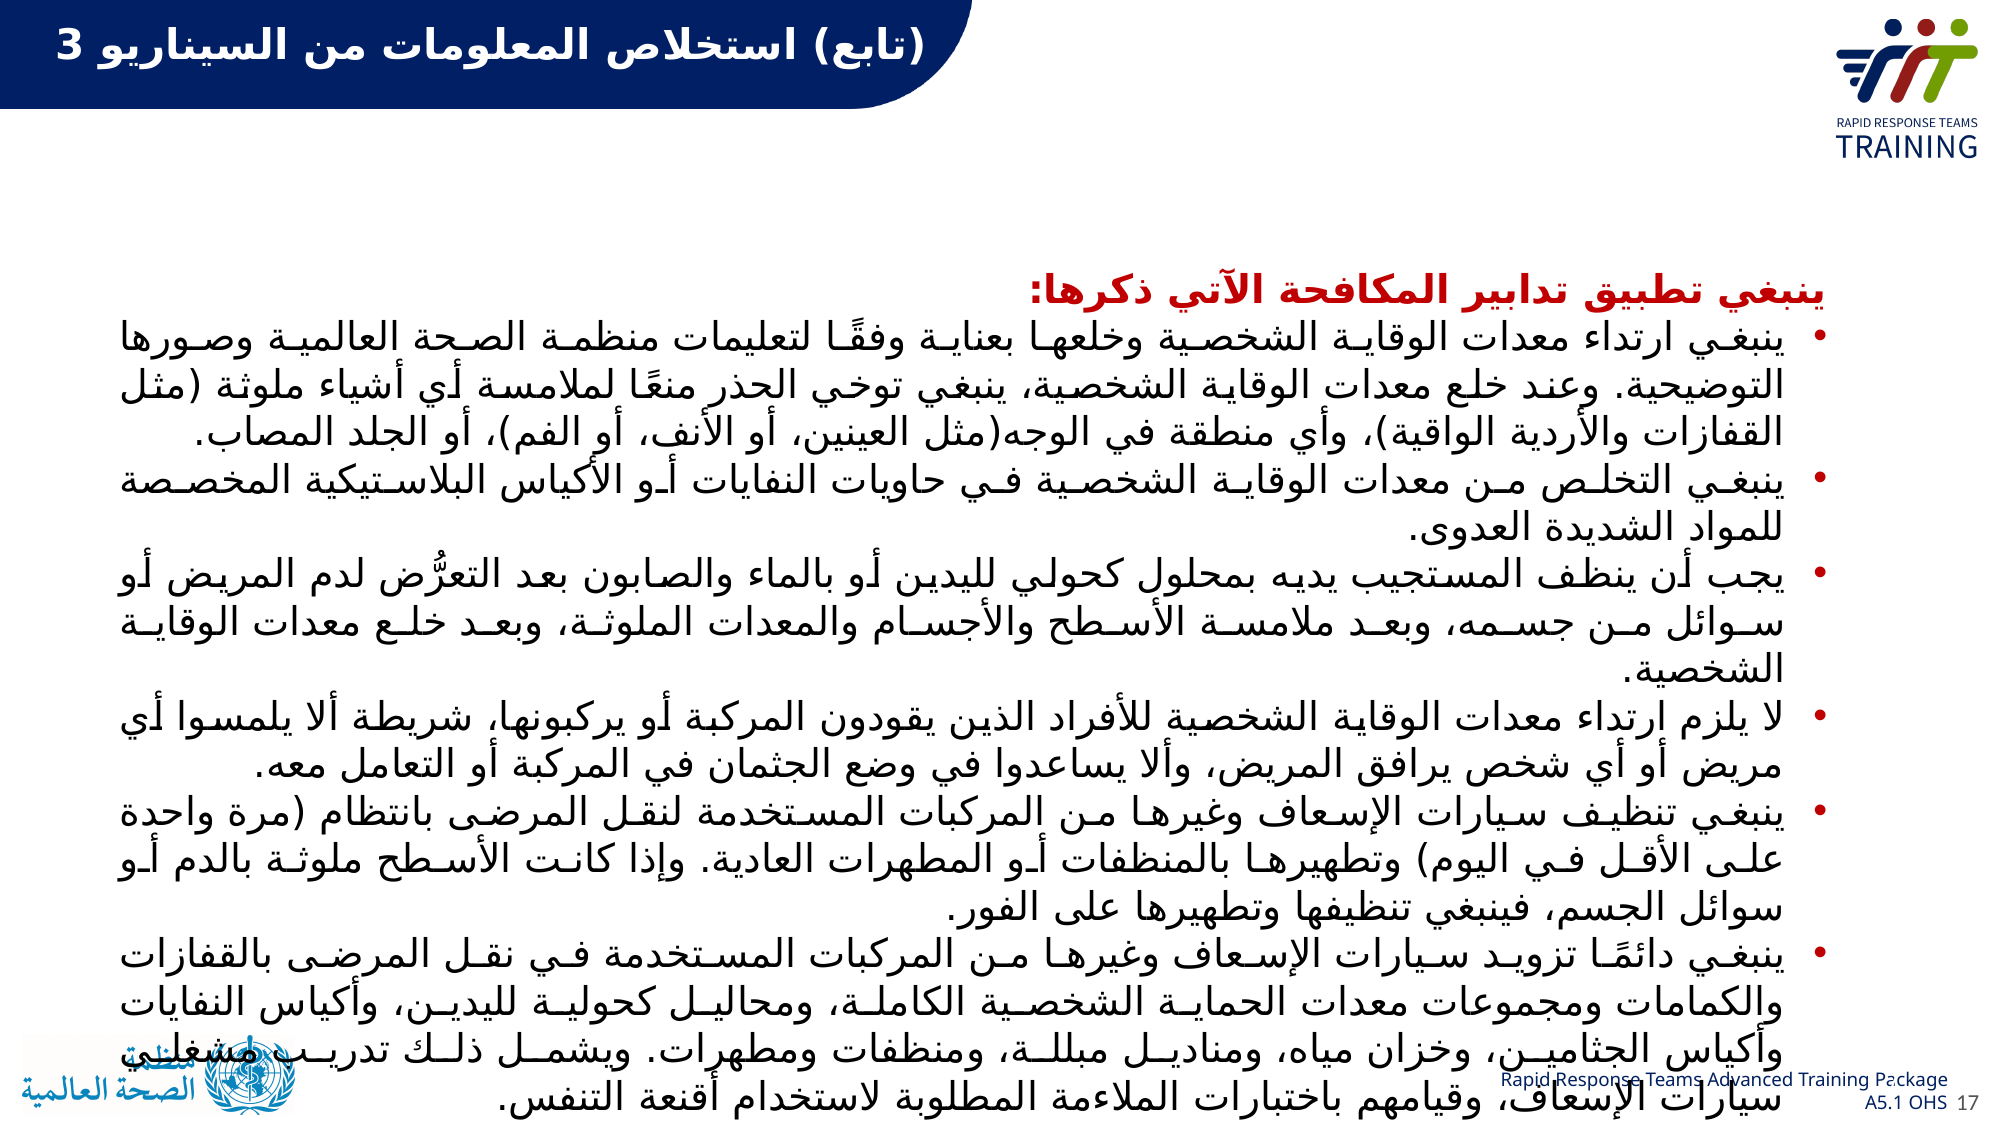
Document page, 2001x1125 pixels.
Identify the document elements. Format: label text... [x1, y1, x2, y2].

picture [1835, 19, 1978, 167]
picture [0, 0, 973, 109]
text_box ينبغي تطبيق تدابير المكافحة الآتي ذكرها: ينبغي ارتداء معدات الوقاية الشخصية وخلعها بعناية وفقًا لتعليمات منظمة الصحة العالمية وصورها التوضيحية. وعند خلع معدات الوقاية الشخصية، ينبغي توخي الحذر منعًا لملامسة أي أشياء ملوثة (مثل القفازات والأردية الواقية)، وأي منطقة في الوجه(مثل العينين، أو الأنف، أو الفم)، أو الجلد المصاب. ينبغي التخلص من معدات الوقاية الشخصية في حاويات النفايات أو الأكياس البلاستيكية المخصصة للمواد الشديدة العدوى. يجب أن ينظف المستجيب يديه بمحلول كحولي لليدين أو بالماء والصابون بعد التعرُّض لدم المريض أو سوائل من جسمه، وبعد ملامسة الأسطح والأجسام والمعدات الملوثة، وبعد خلع معدات الوقاية الشخصية. لا يلزم ارتداء معدات الوقاية الشخصية للأفراد الذين يقودون المركبة أو يركبونها، شريطة ألا يلمسوا أي مريض أو أي شخص يرافق المريض، وألا يساعدوا في وضع الجثمان في المركبة أو التعامل معه. ينبغي تنظيف سيارات الإسعاف وغيرها من المركبات المستخدمة لنقل المرضى بانتظام (مرة واحدة على الأقل في اليوم) وتطهيرها بالمنظفات أو المطهرات العادية. وإذا كانت الأسطح ملوثة بالدم أو سوائل الجسم، فينبغي تنظيفها وتطهيرها على الفور. ينبغي دائمًا تزويد سيارات الإسعاف وغيرها من المركبات المستخدمة في نقل المرضى بالقفازات والكمامات ومجموعات معدات الحماية الشخصية الكاملة، ومحاليل كحولية لليدين، وأكياس النفايات وأكياس الجثامين، وخزان مياه، ومناديل مبللة، ومنظفات ومطهرات. ويشمل ذلك تدريب مشغلي سيارات الإسعاف، وقيامهم باختبارات الملاءمة المطلوبة لاستخدام أقنعة التنفس. [112, 256, 1835, 1125]
picture [22, 1035, 112, 1115]
title (تابع) استخلاص المعلومات من السيناريو 3 [34, 0, 935, 100]
slide_number 17 [1882, 1037, 1922, 1082]
